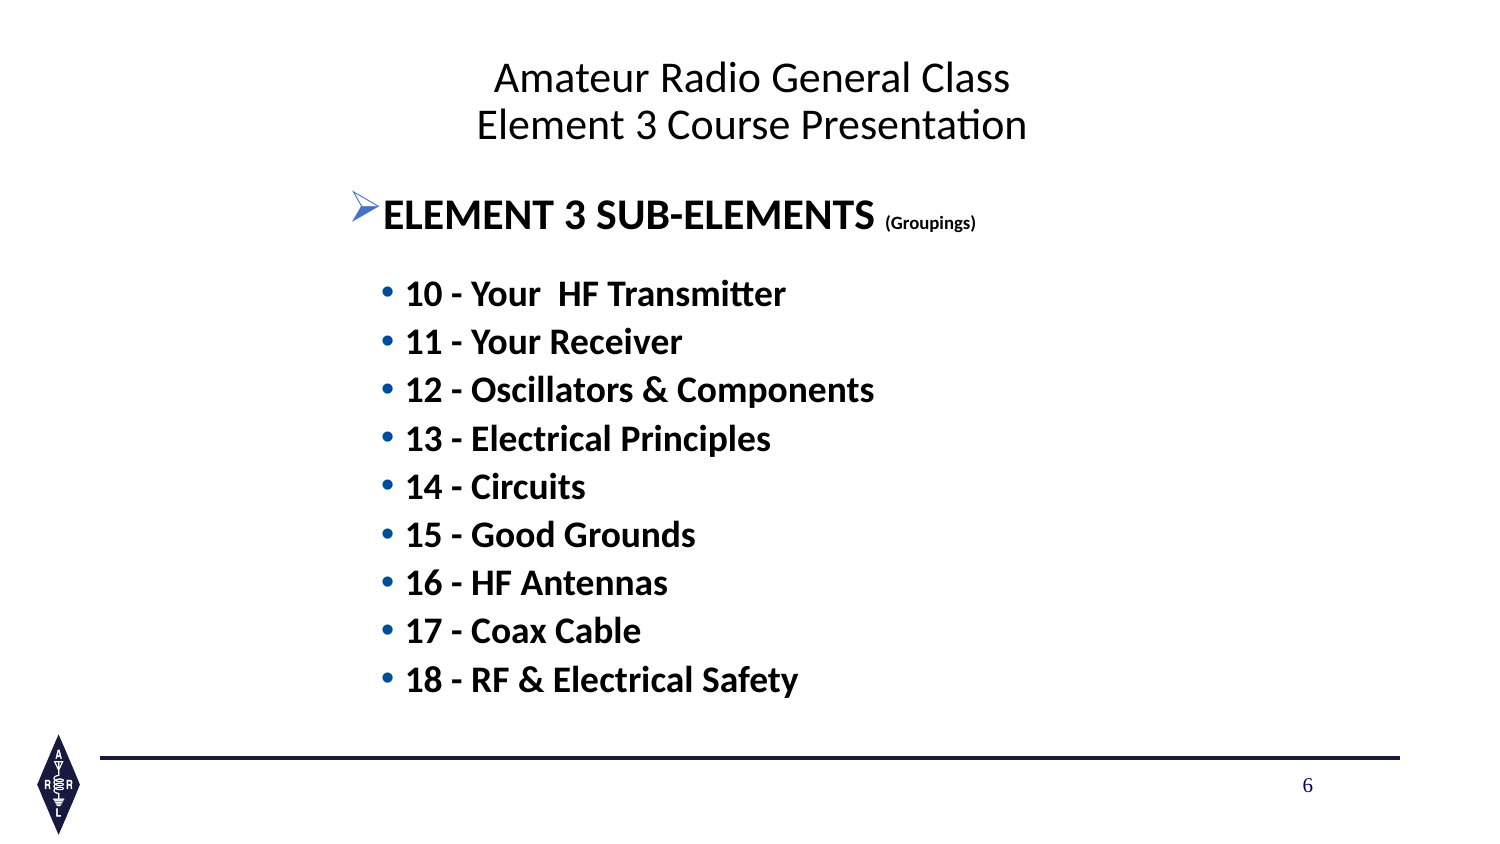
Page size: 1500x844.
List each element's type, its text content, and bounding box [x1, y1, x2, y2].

picture [37, 734, 80, 835]
slide_number 6 [1302, 761, 1400, 807]
title Amateur Radio General Class Element 3 Course Presentation [220, 48, 1284, 156]
list ELEMENT 3 SUB-ELEMENTS (Groupings) 10 - Your HF Transmitter 11 - Your Receiver 12 - Oscillators & Components 13 - Electrical Principles 14 - Circuits 15 - Good Grounds 16 - HF Antennas 17 - Coax Cable 18 - RF & Electrical Safety [348, 185, 1273, 781]
